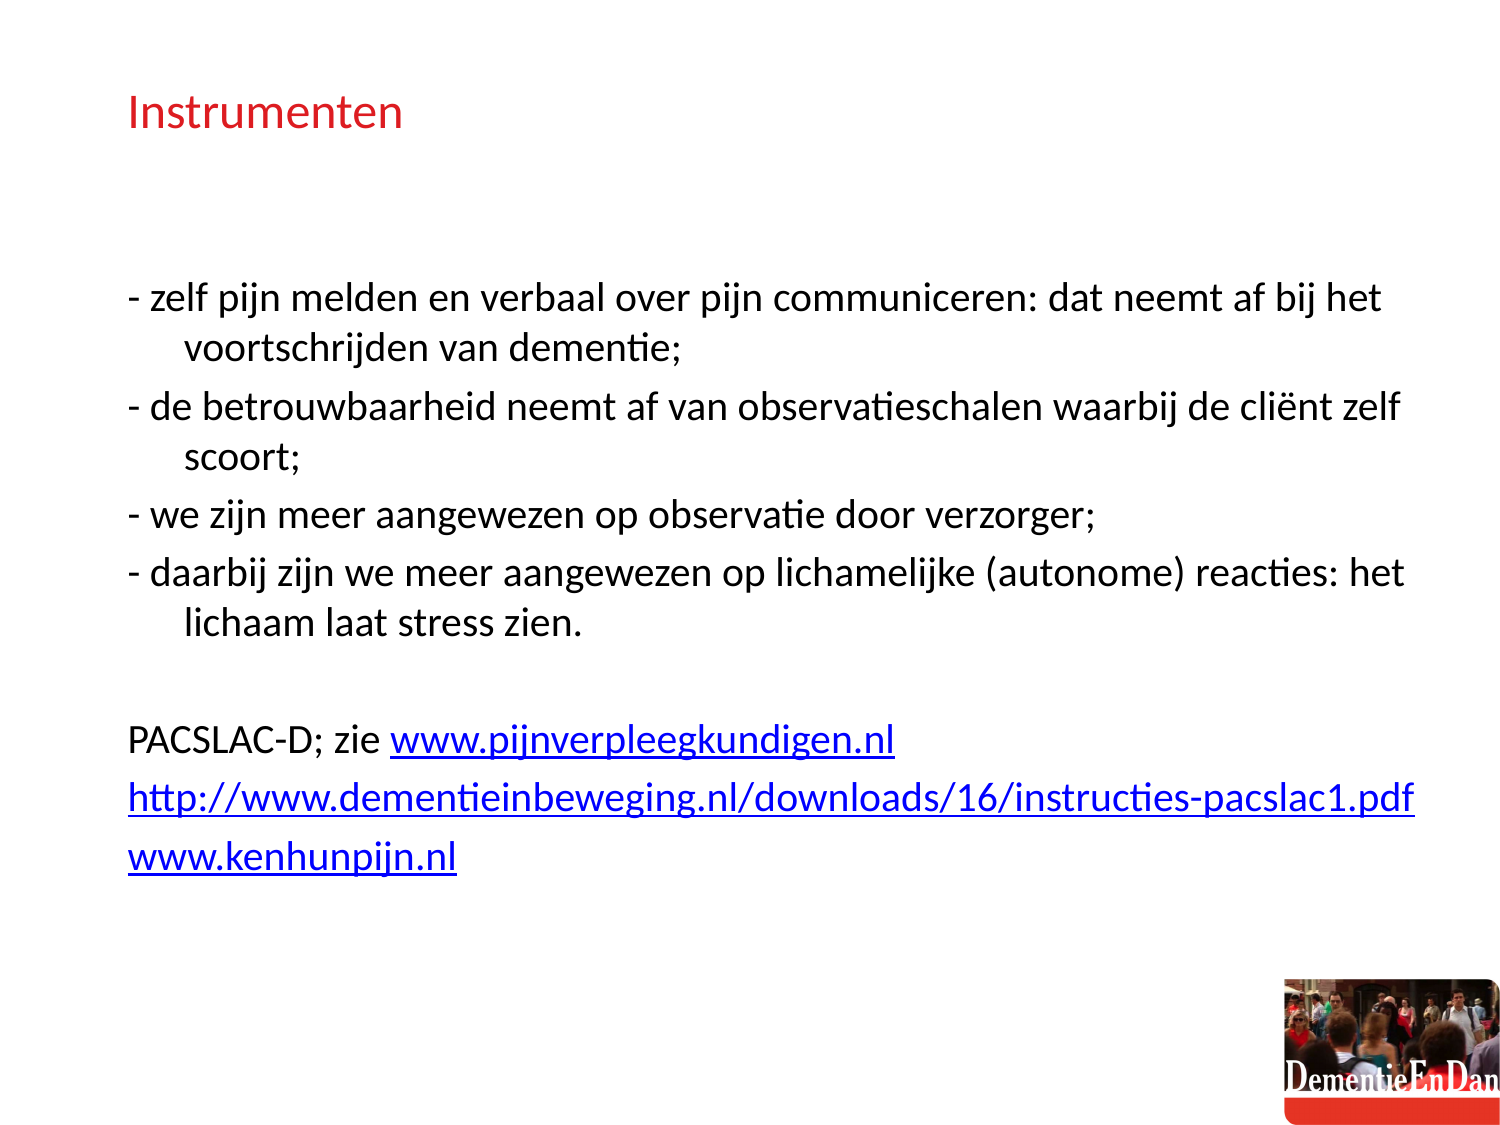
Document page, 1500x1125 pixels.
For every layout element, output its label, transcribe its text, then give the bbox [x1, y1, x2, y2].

picture [1283, 979, 1500, 1125]
list - zelf pijn melden en verbaal over pijn communiceren: dat neemt af bij het voortschrijden van dementie; - de betrouwbaarheid neemt af van observatieschalen waarbij de cliënt zelf scoort; - we zijn meer aangewezen op observatie door verzorger; - daarbij zijn we meer aangewezen op lichamelijke (autonome) reacties: het lichaam laat stress zien. PACSLAC-D; zie www.pijnverpleegkundigen.nl http://www.dementieinbeweging.nl/downloads/16/instructies-pacslac1.pdf www.kenhunpijn.nl [112, 262, 1438, 1005]
text_box Instrumenten [112, 71, 1400, 146]
